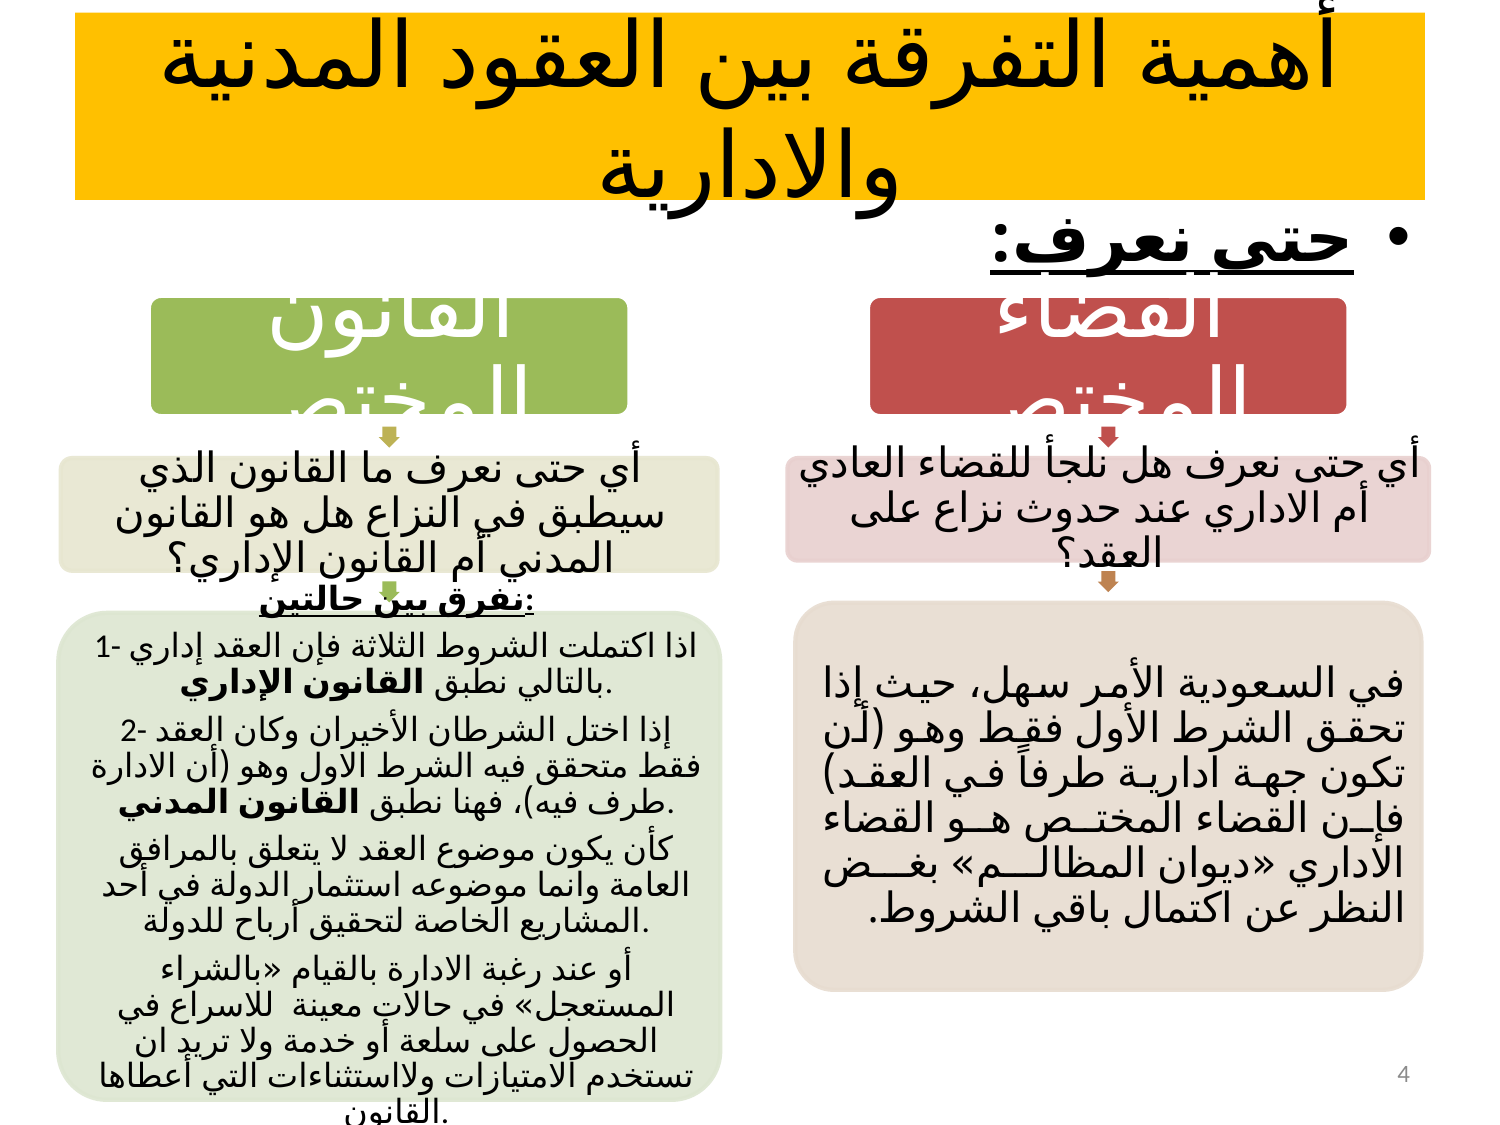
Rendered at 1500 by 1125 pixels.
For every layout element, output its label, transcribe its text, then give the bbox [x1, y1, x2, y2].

title أهمية التفرقة بين العقود المدنية والادارية [75, 12, 1425, 187]
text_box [49, 295, 1438, 1101]
list حتى نعرف: [75, 187, 1425, 294]
